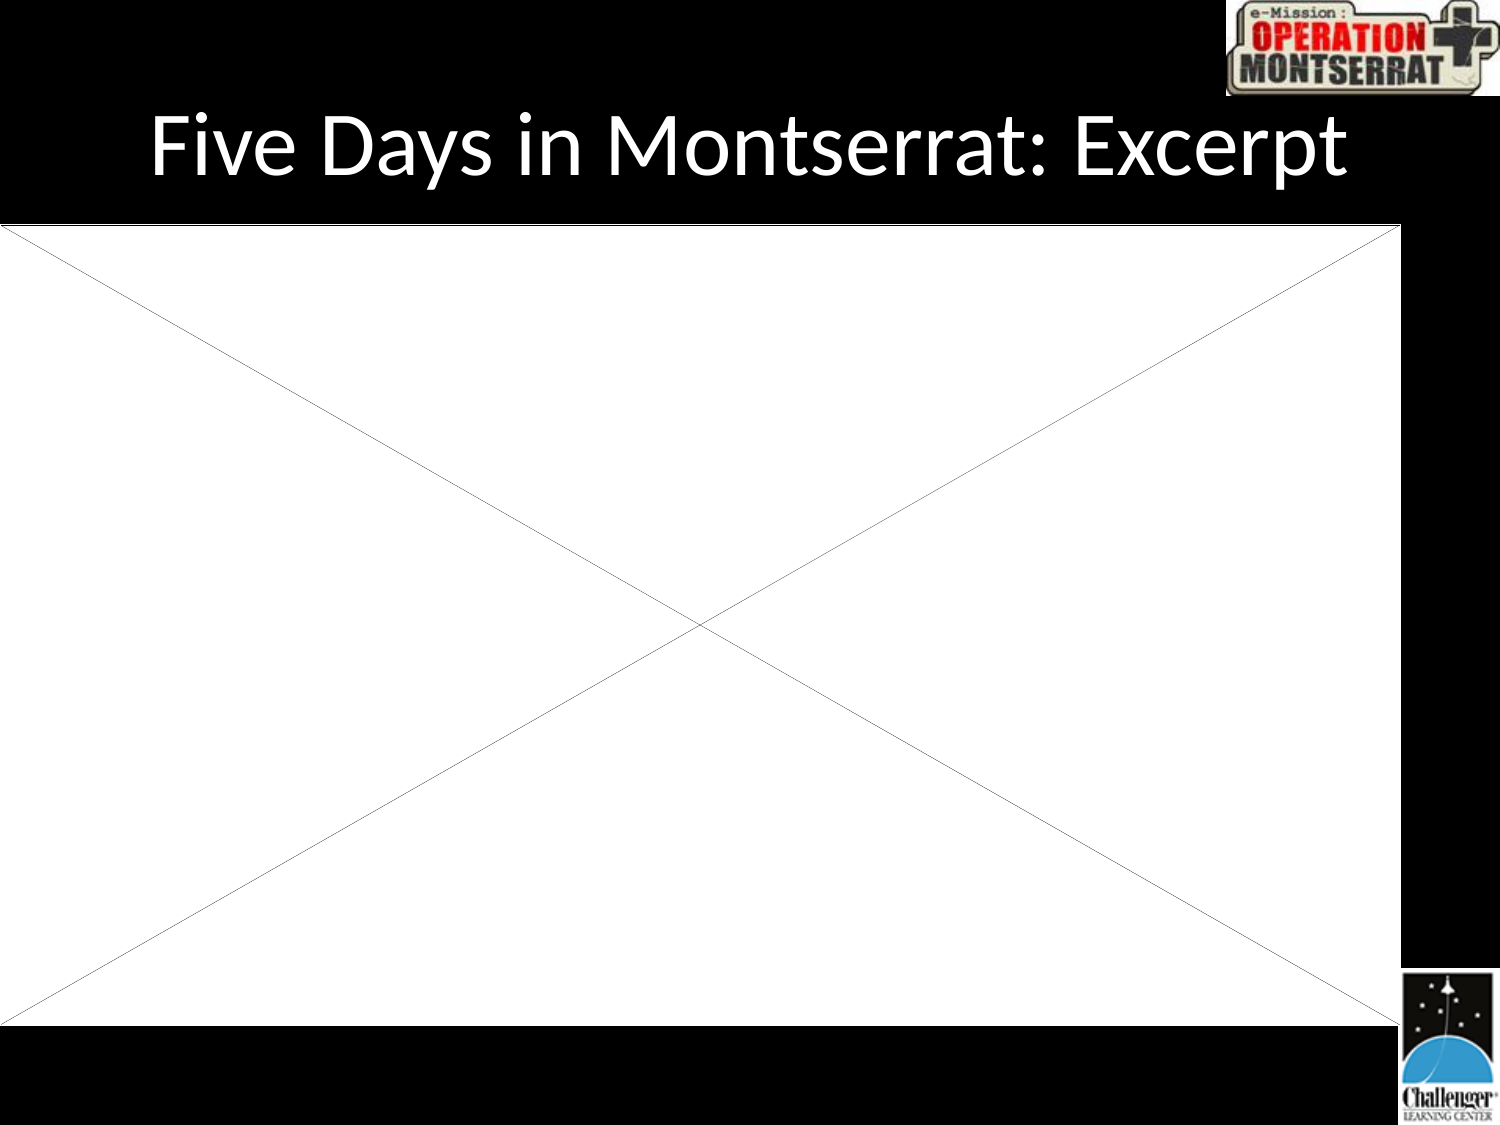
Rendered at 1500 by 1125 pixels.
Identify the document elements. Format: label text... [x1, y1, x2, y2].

picture [1398, 968, 1500, 1125]
title Five Days in Montserrat: Excerpt [75, 45, 1425, 233]
picture [1226, 0, 1500, 96]
